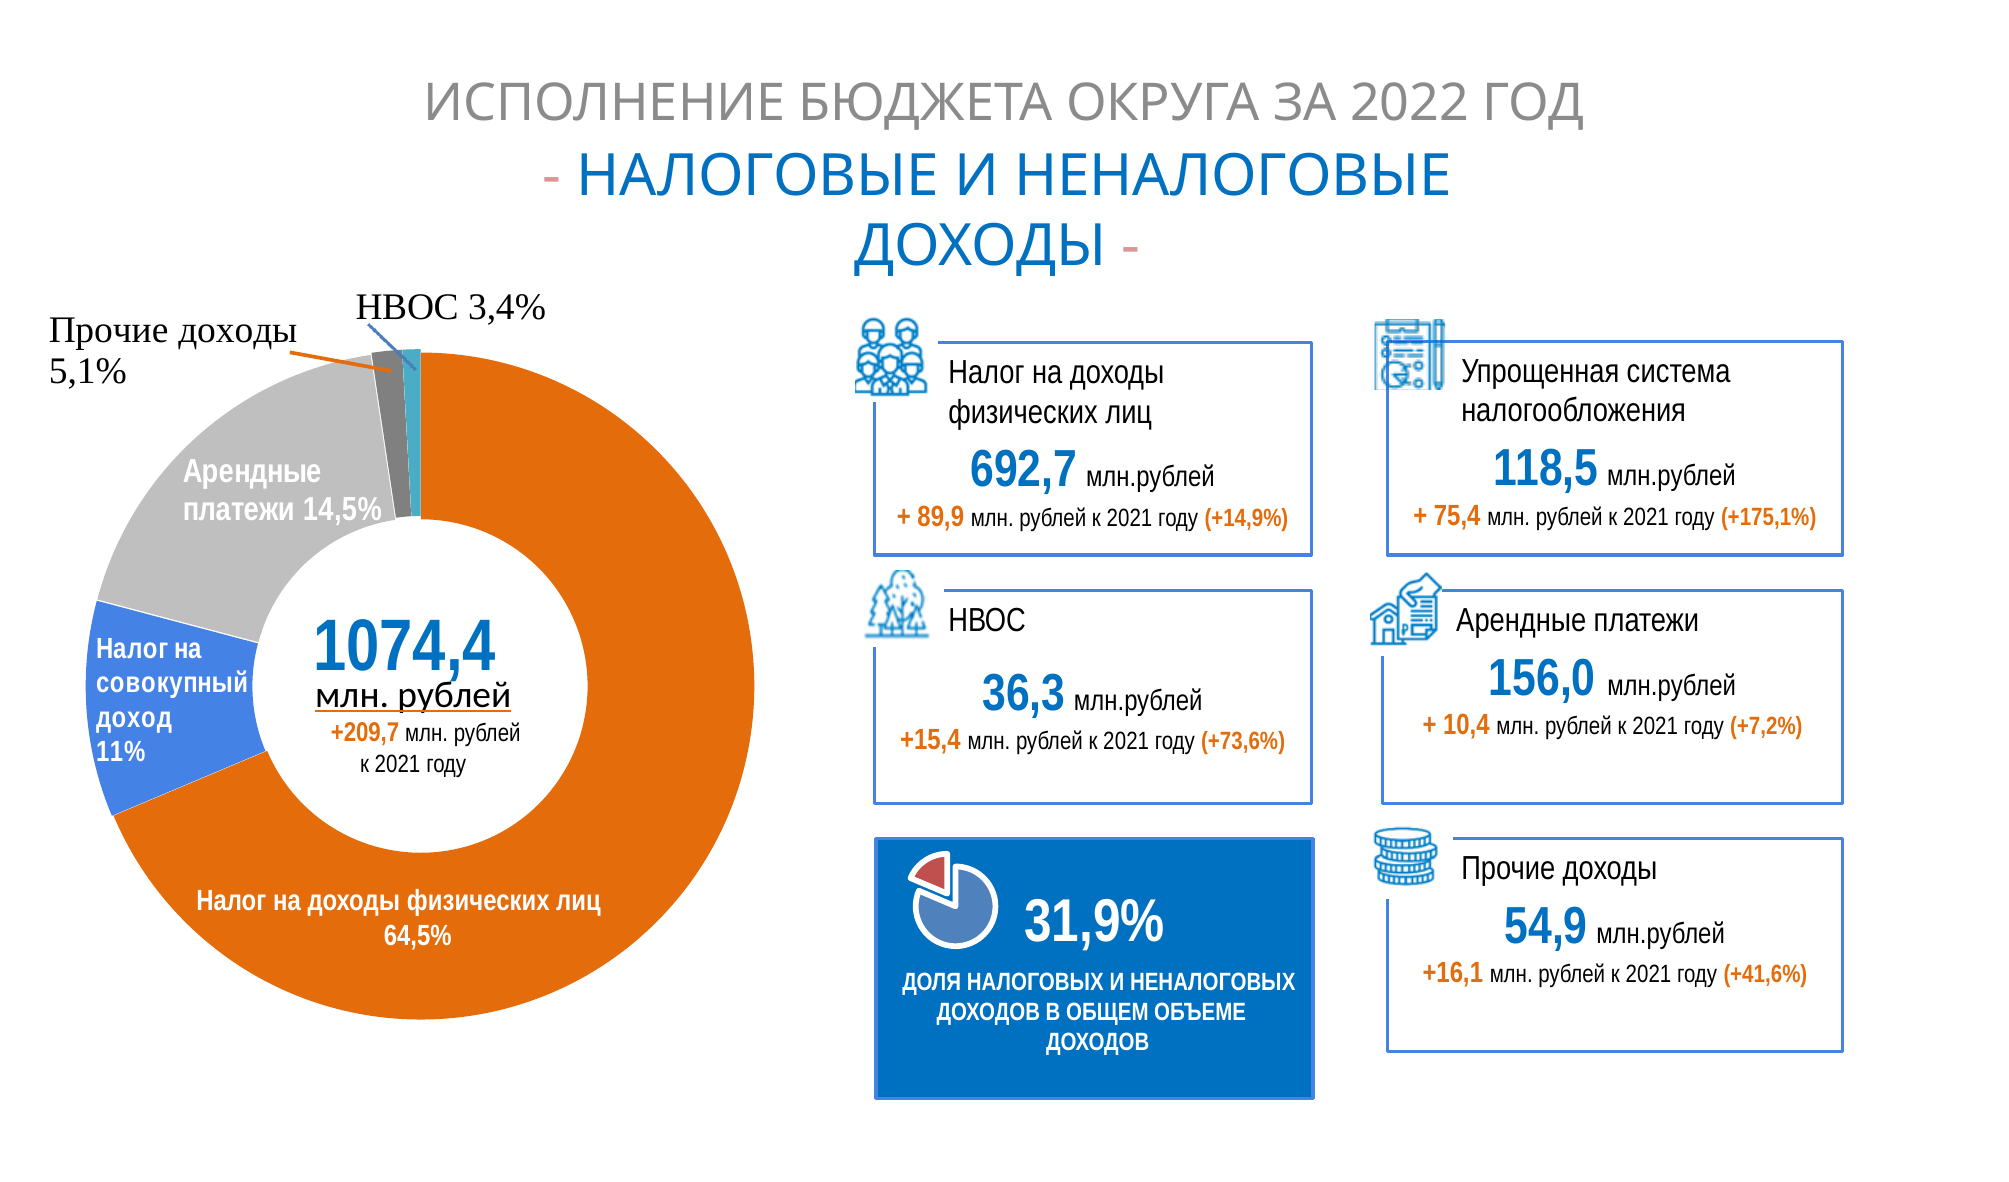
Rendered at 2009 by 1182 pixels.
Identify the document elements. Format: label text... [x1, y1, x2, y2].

text_box Налог на доходы физических лиц 692,7 млн.рублей + 89,9 млн. рублей к 2021 году (+14,9%) [872, 340, 1313, 557]
picture [1374, 318, 1446, 390]
picture [1366, 814, 1454, 899]
picture [855, 316, 938, 402]
chart [875, 810, 1038, 971]
text_box Упрощенная система налогообложения 118,5 млн.рублей + 75,4 млн. рублей к 2021 году (+175,1%) [1385, 339, 1845, 557]
text_box НВОС 36,3 млн.рублей +15,4 млн. рублей к 2021 году (+73,6%) [872, 588, 1313, 805]
picture [862, 570, 945, 647]
chart [33, 278, 802, 1034]
text_box Прочие доходы 54,9 млн.рублей +16,1 млн. рублей к 2021 году (+41,6%) [1385, 837, 1845, 1053]
title ИСПОЛНЕНИЕ БЮДЖЕТА ОКРУГА ЗА 2022 ГОД [100, 47, 1908, 154]
picture [1369, 570, 1442, 657]
text_box - НАЛОГОВЫЕ И НЕНАЛОГОВЫЕ ДОХОДЫ - [448, 129, 1546, 285]
text_box Арендные платежи 156,0 млн.рублей + 10,4 млн. рублей к 2021 году (+7,2%) [1380, 588, 1845, 805]
text_box 31,9% ДОЛЯ НАЛОГОВЫХ И НЕНАЛОГОВЫХ ДОХОДОВ В ОБЩЕМ ОБЪЕМЕ ДОХОДОВ [874, 837, 1315, 1101]
